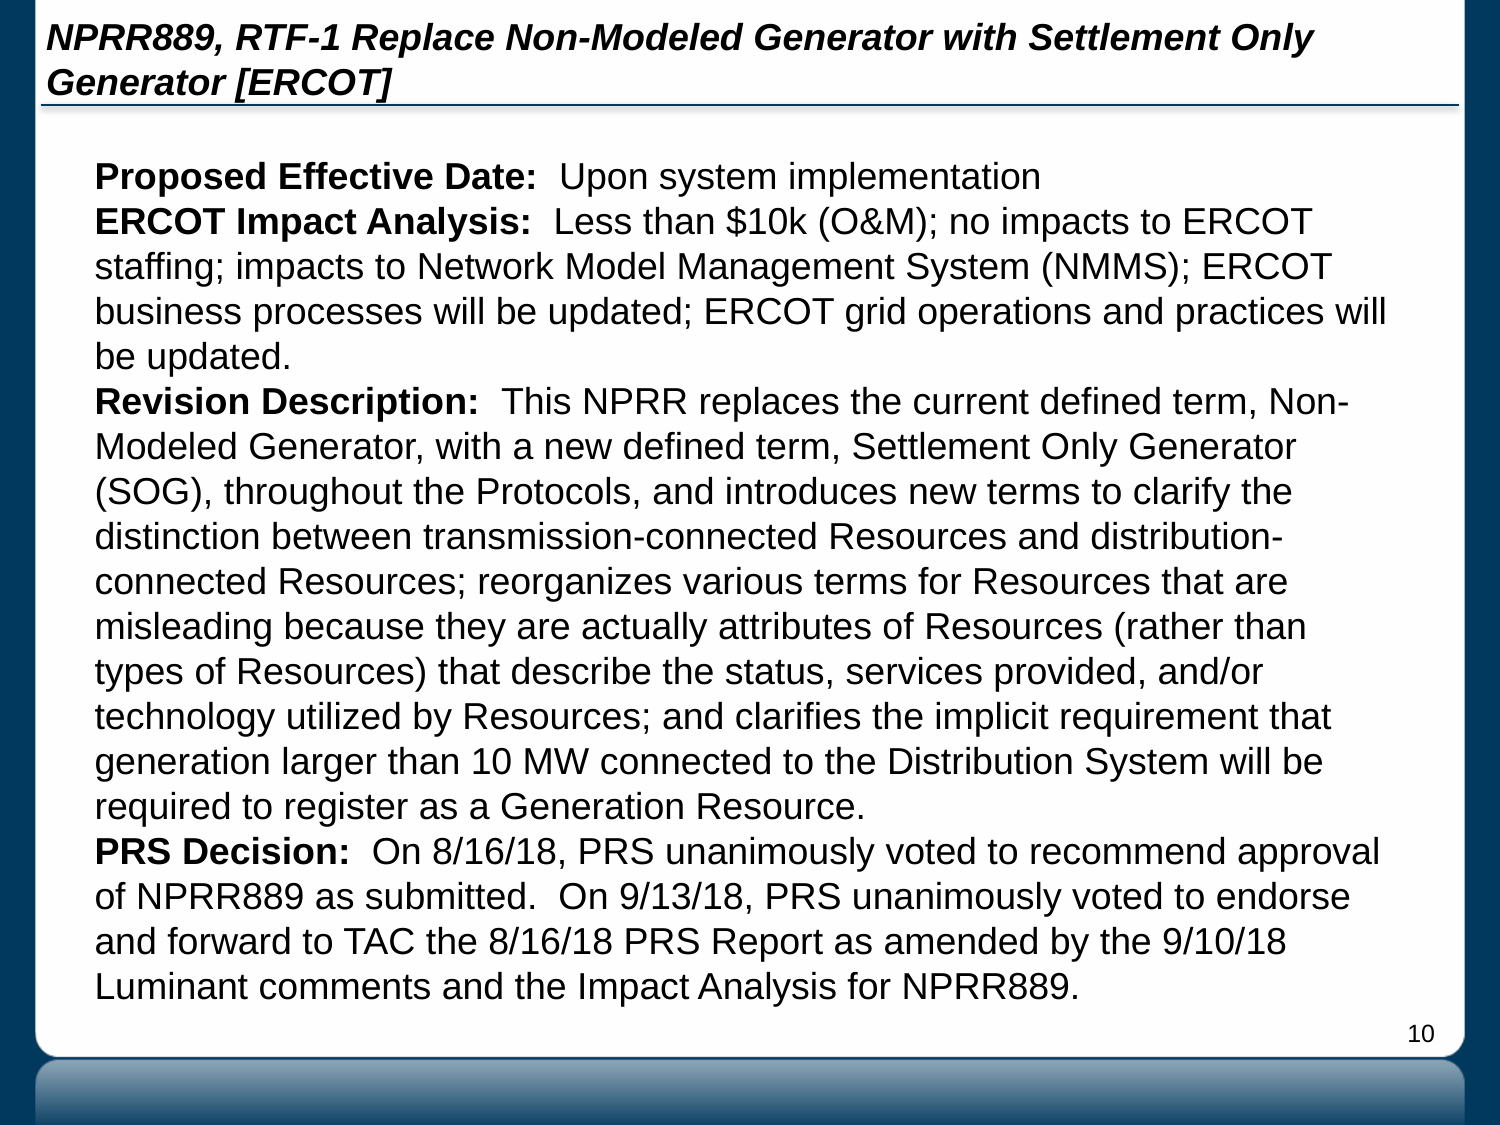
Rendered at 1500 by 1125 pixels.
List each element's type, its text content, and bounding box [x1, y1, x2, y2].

picture [35, 0, 1465, 1125]
title NPRR889, RTF-1 Replace Non-Modeled Generator with Settlement Only Generator [ERCOT] [31, 20, 1464, 97]
text_box Proposed Effective Date: Upon system implementation ERCOT Impact Analysis: Less than $10k (O&M); no impacts to ERCOT staffing; impacts to Network Model Management System (NMMS); ERCOT business processes will be updated; ERCOT grid operations and practices will be updated. Revision Description: This NPRR replaces the current defined term, Non-Modeled Generator, with a new defined term, Settlement Only Generator (SOG), throughout the Protocols, and introduces new terms to clarify the distinction between transmission-connected Resources and distribution-connected Resources; reorganizes various terms for Resources that are misleading because they are actually attributes of Resources (rather than types of Resources) that describe the status, services provided, and/or technology utilized by Resources; and clarifies the implicit requirement that generation larger than 10 MW connected to the Distribution System will be required to register as a Generation Resource. PRS Decision: On 8/16/18, PRS unanimously voted to recommend approval of NPRR889 as submitted. On 9/13/18, PRS unanimously voted to endorse and forward to TAC the 8/16/18 PRS Report as amended by the 9/10/18 Luminant comments and the Impact Analysis for NPRR889. [79, 144, 1419, 1014]
